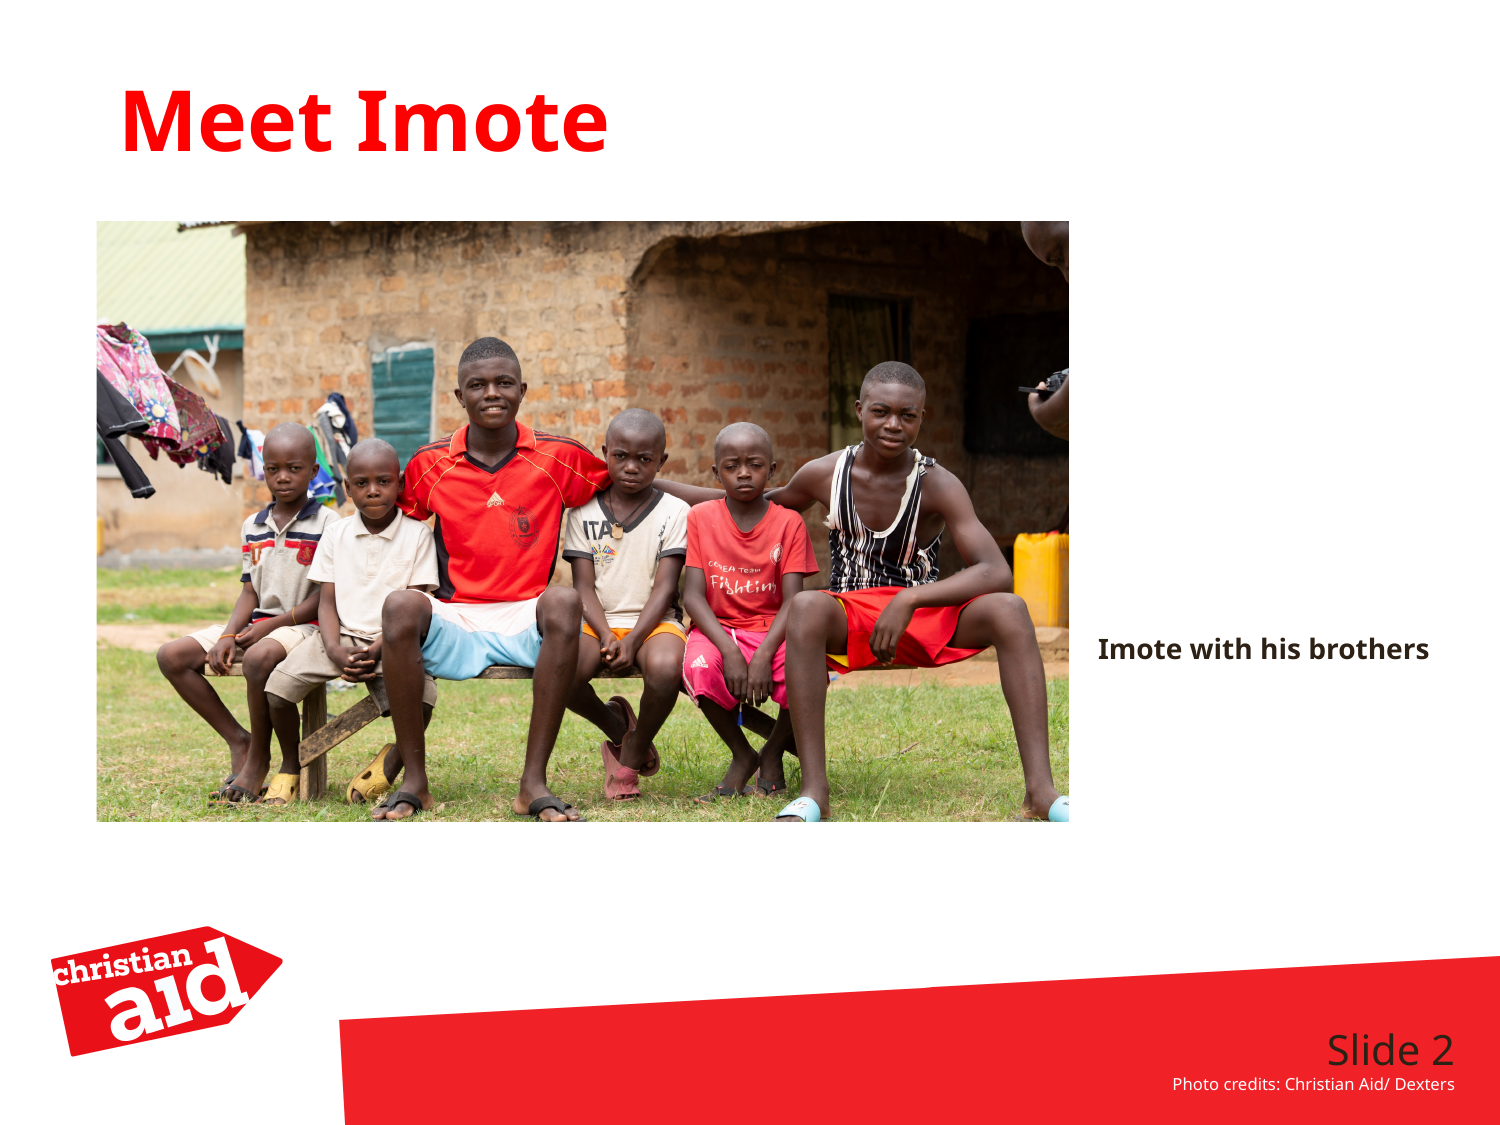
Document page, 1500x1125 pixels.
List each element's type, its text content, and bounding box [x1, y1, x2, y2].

picture [0, 0, 1500, 1125]
slide_number Slide 2 Photo credits: Christian Aid/ Dexters [893, 996, 1471, 1122]
list Imote with his brothers [1083, 623, 1462, 822]
title Meet Imote [103, 59, 1397, 185]
